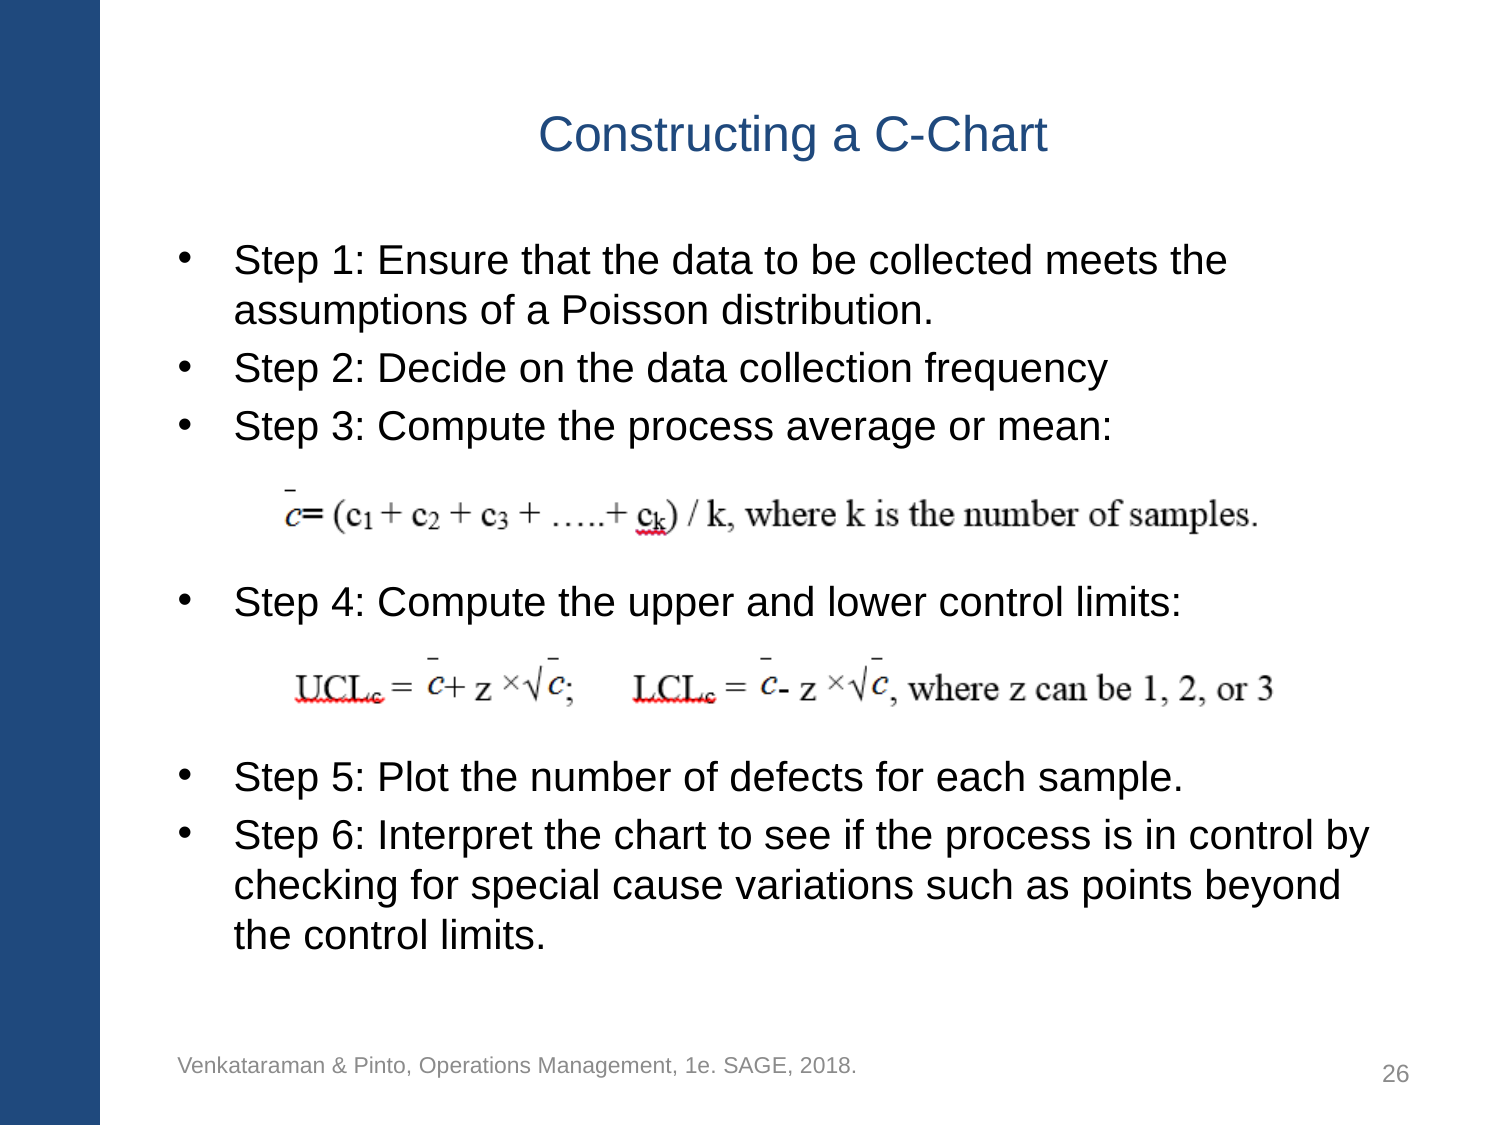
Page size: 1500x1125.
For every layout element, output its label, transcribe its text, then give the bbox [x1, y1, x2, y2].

picture [249, 460, 1282, 569]
slide_number 26 [1350, 1042, 1425, 1103]
picture [265, 641, 1323, 744]
title Constructing a C-Chart [162, 37, 1425, 224]
list Step 1: Ensure that the data to be collected meets the assumptions of a Poisson distribution. Step 2: Decide on the data collection frequency Step 3: Compute the process average or mean: Step 4: Compute the upper and lower control limits: Step 5: Plot the number of defects for each sample. Step 6: Interpret the chart to see if the process is in control by checking for special cause variations such as points beyond the control limits. [162, 224, 1425, 1013]
footer Venkataraman & Pinto, Operations Management, 1e. SAGE, 2018. [162, 1042, 1313, 1103]
